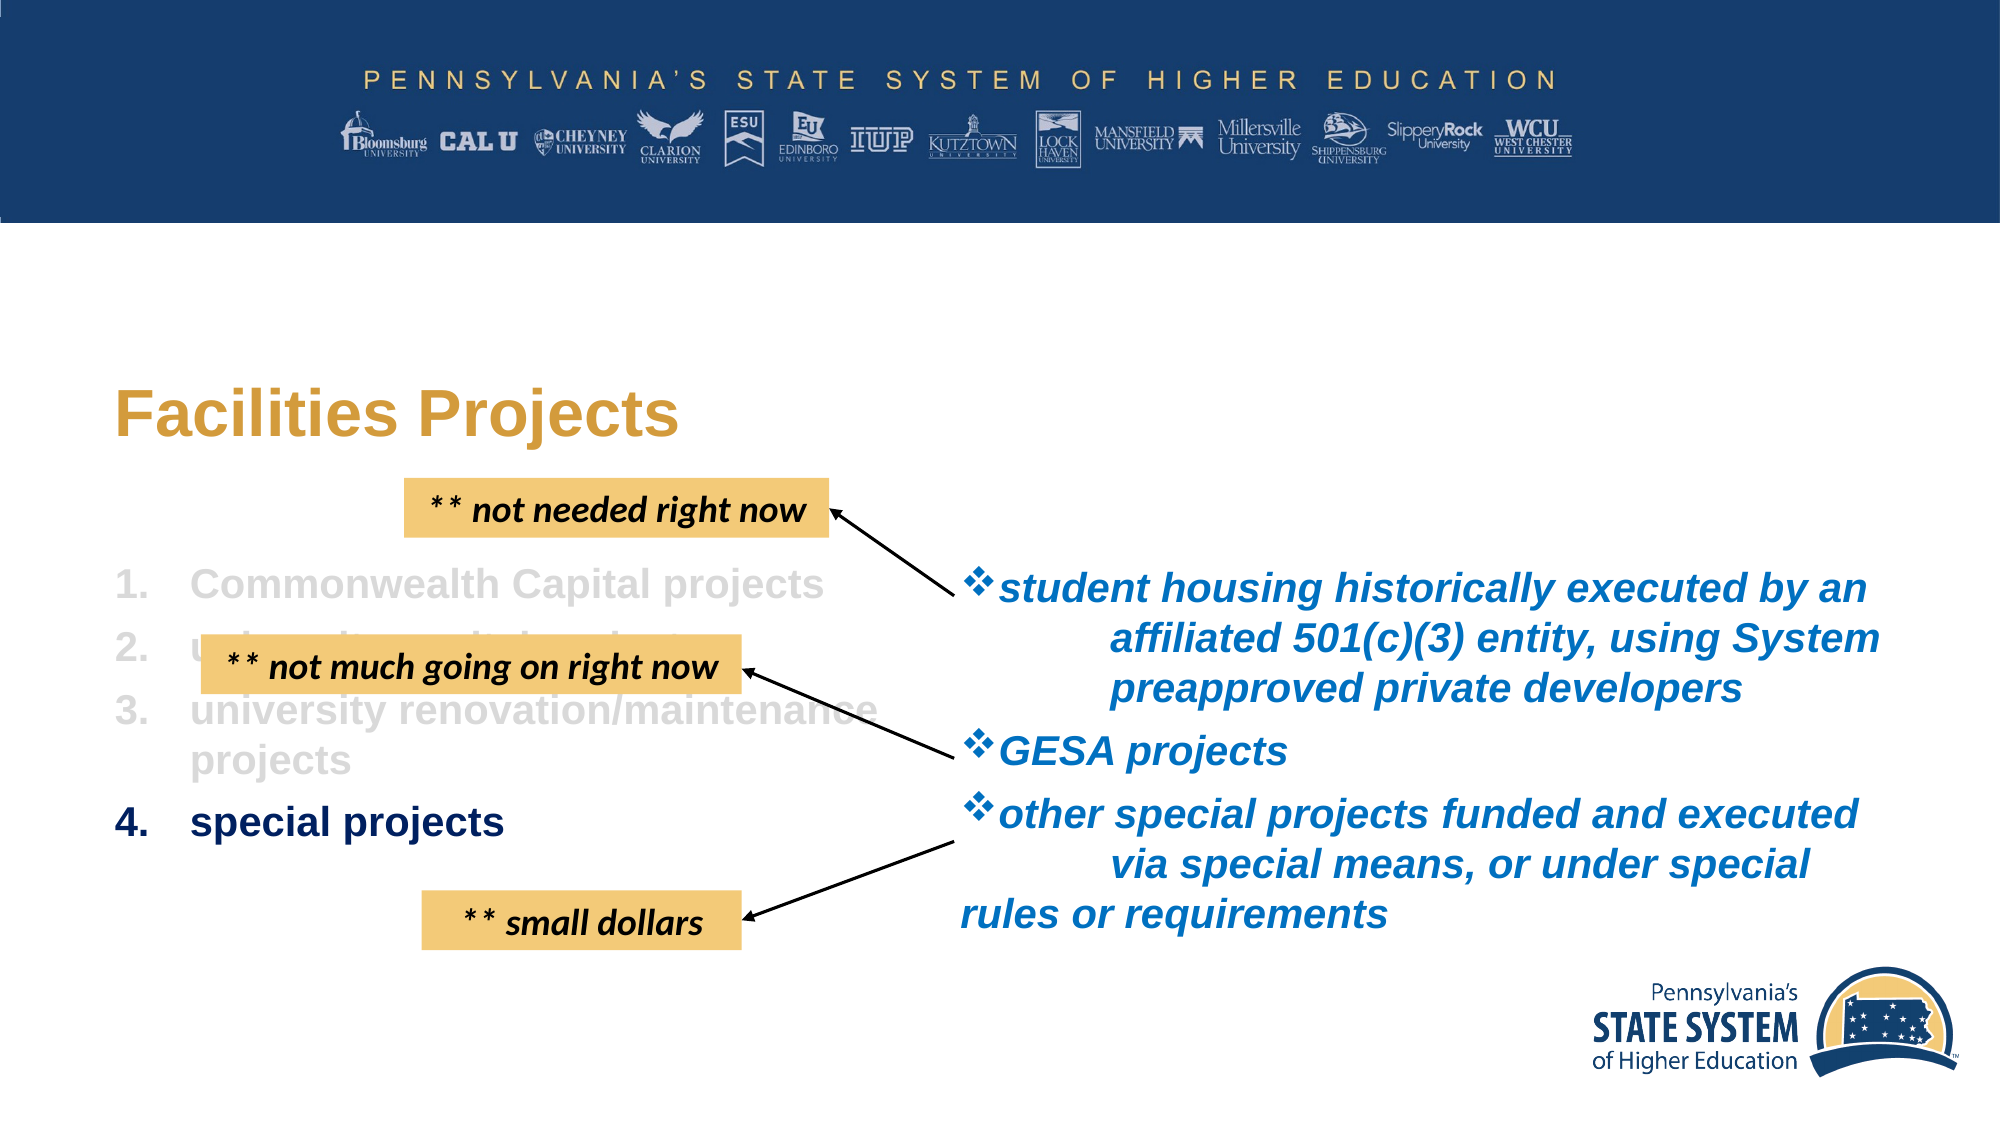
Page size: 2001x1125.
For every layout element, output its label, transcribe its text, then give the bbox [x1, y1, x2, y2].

picture [1593, 965, 1959, 1080]
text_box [741, 668, 955, 759]
list Commonwealth Capital projects university capital projects university renovation/maintenance projects special projects [99, 487, 984, 1027]
text_box ** small dollars [421, 890, 742, 951]
text_box ** not needed right now [404, 477, 830, 538]
list Facilities Projects [99, 352, 984, 458]
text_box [828, 508, 955, 597]
picture [0, 0, 2000, 223]
text_box ** not much going on right now [200, 634, 742, 695]
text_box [741, 841, 955, 921]
list student housing historically executed by an affiliated 501(c)(3) entity, using System preapproved private developers GESA projects other special projects funded and executed via special means, or under special rules or requirements [945, 576, 1914, 1001]
